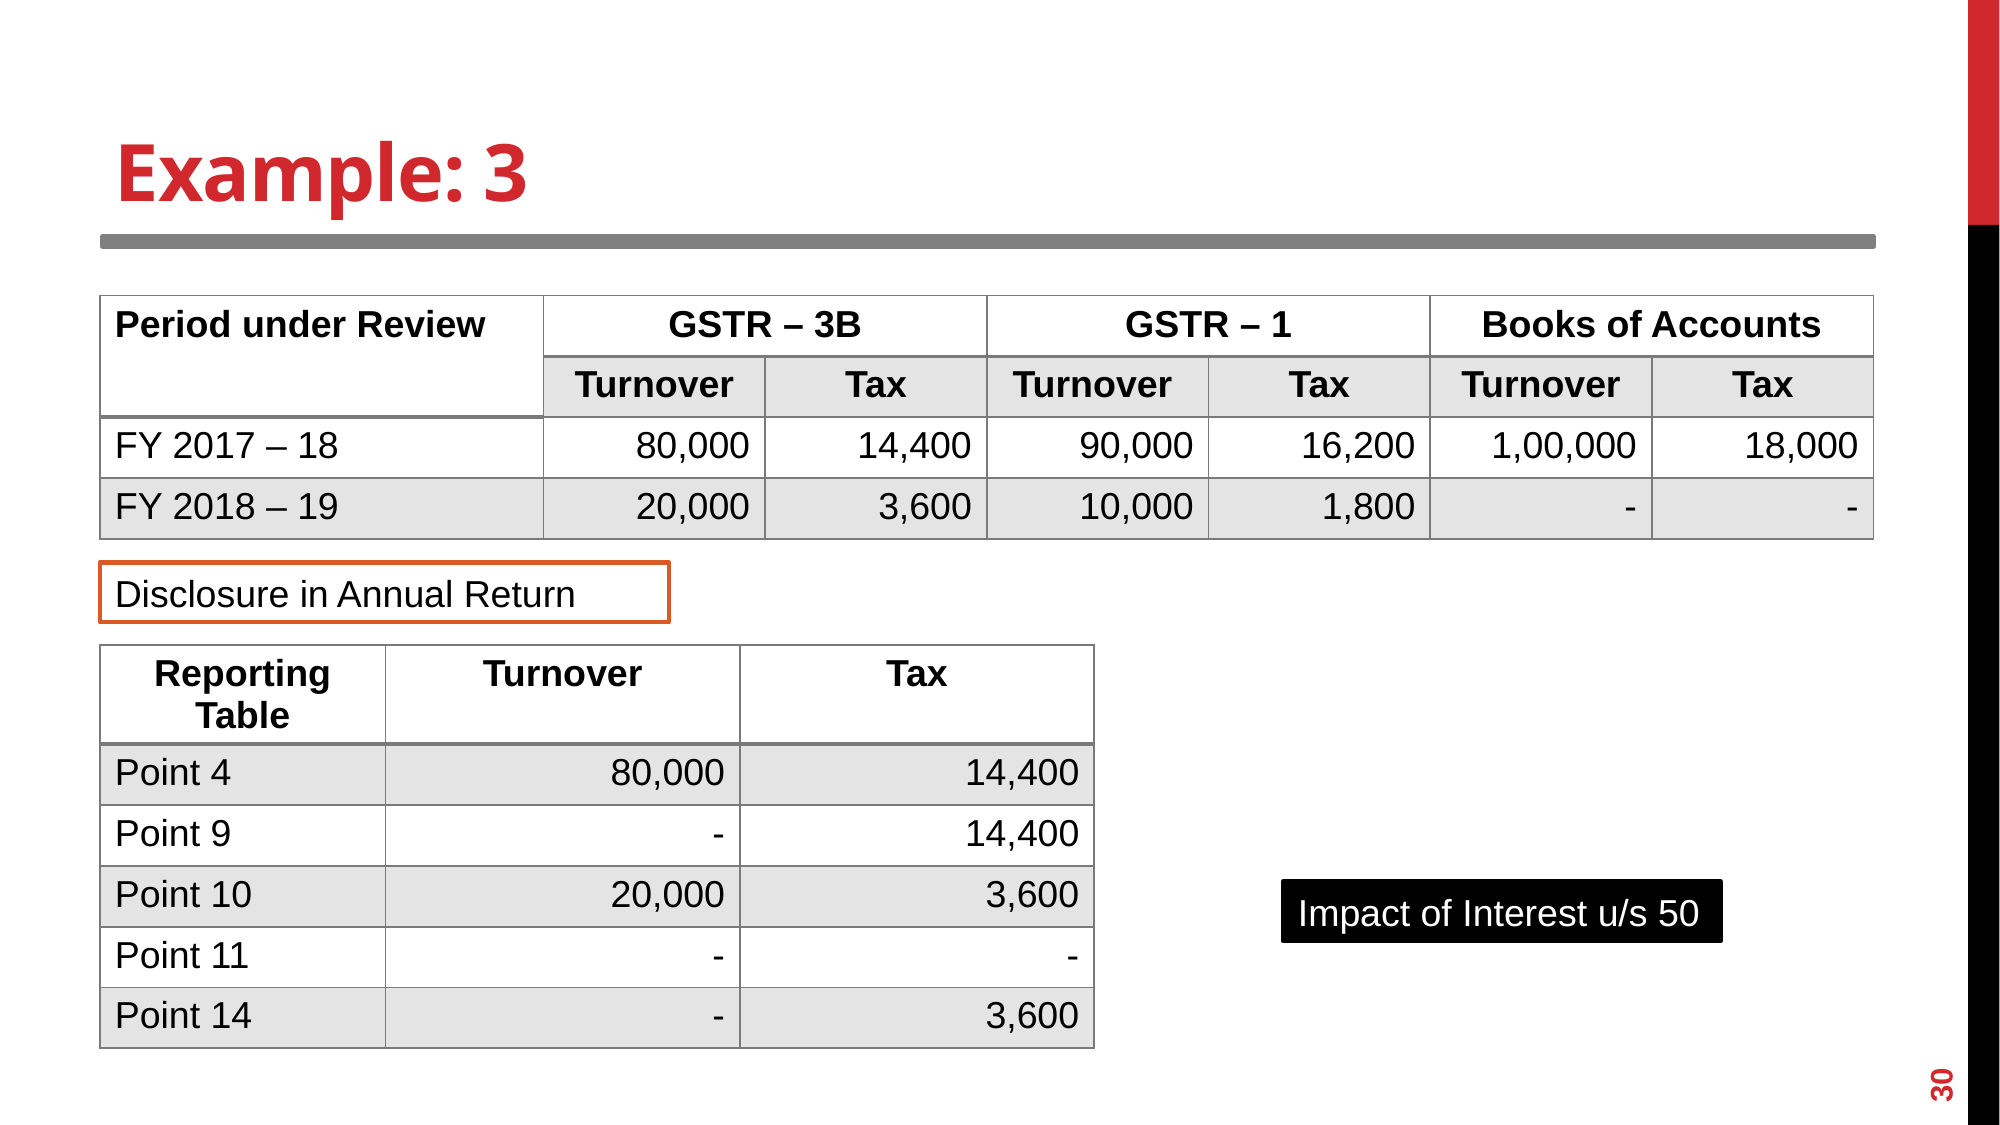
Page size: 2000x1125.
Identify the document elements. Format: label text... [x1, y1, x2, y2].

table_cell Point 9 [101, 806, 385, 865]
table_cell 14,400 [741, 746, 1093, 804]
table_cell - [386, 806, 739, 865]
table_cell 20,000 [386, 867, 739, 926]
table_cell Point 4 [101, 746, 385, 804]
table_header Books of Accounts [1431, 296, 1873, 355]
table_cell 14,400 [766, 418, 986, 477]
text_box Disclosure in Annual Return [98, 560, 671, 624]
table_cell Turnover [988, 358, 1208, 416]
table_cell Point 11 [101, 928, 385, 987]
table_cell 20,000 [544, 479, 764, 538]
table_cell FY 2018 – 19 [101, 479, 543, 538]
table_cell Turnover [1431, 358, 1651, 416]
table_header Period under Review [101, 296, 543, 415]
table_header Tax [741, 646, 1093, 742]
table_cell Tax [766, 358, 986, 416]
table_cell - [741, 928, 1093, 987]
slide_number 30 [1909, 1025, 1971, 1118]
table_cell Point 14 [101, 988, 385, 1047]
table_cell 10,000 [988, 479, 1208, 538]
table_cell - [1431, 479, 1651, 538]
table_cell - [386, 988, 739, 1047]
table_cell 3,600 [766, 479, 986, 538]
table_cell Turnover [544, 358, 764, 416]
table_cell 3,600 [741, 867, 1093, 926]
table_cell - [386, 928, 739, 987]
table_cell 14,400 [741, 806, 1093, 865]
table_cell 90,000 [988, 418, 1208, 477]
table_cell - [1653, 479, 1873, 538]
table_cell 16,200 [1209, 418, 1429, 477]
table_cell 1,00,000 [1431, 418, 1651, 477]
title Example: 3 [99, 25, 1874, 225]
table_header Reporting Table [101, 646, 385, 742]
table_header GSTR – 1 [988, 296, 1429, 355]
text_box Impact of Interest u/s 50 [1281, 879, 1723, 943]
table_cell 1,800 [1209, 479, 1429, 538]
table_cell FY 2017 – 18 [101, 419, 543, 477]
table_cell Point 10 [101, 867, 385, 926]
table_header GSTR – 3B [544, 296, 986, 355]
table_cell Tax [1653, 358, 1873, 416]
table_cell Tax [1209, 358, 1429, 416]
table_cell 3,600 [741, 988, 1093, 1047]
table_header Turnover [386, 646, 739, 742]
table_cell 80,000 [386, 746, 739, 804]
table_cell 80,000 [544, 418, 764, 477]
table_cell 18,000 [1653, 418, 1873, 477]
